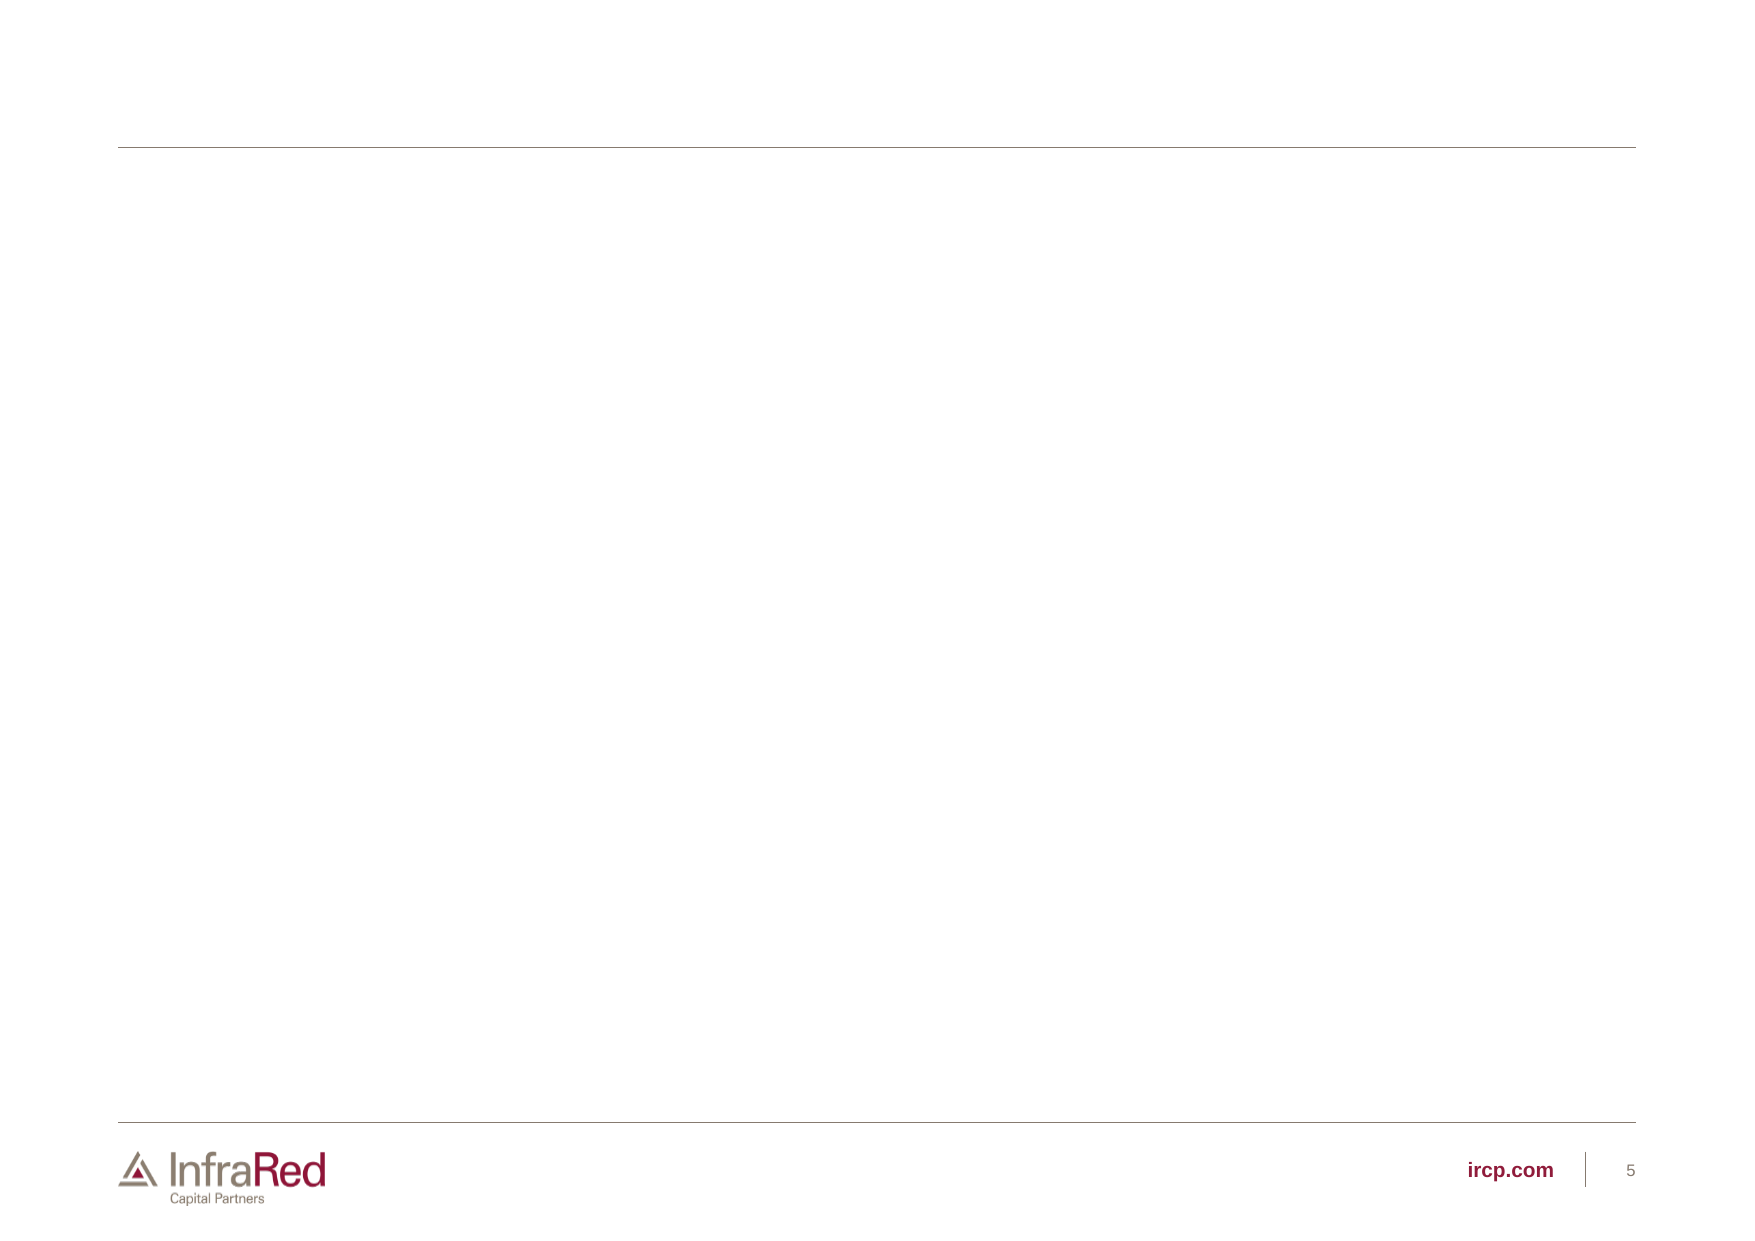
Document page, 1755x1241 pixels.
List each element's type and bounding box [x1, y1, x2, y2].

picture [118, 1151, 325, 1206]
